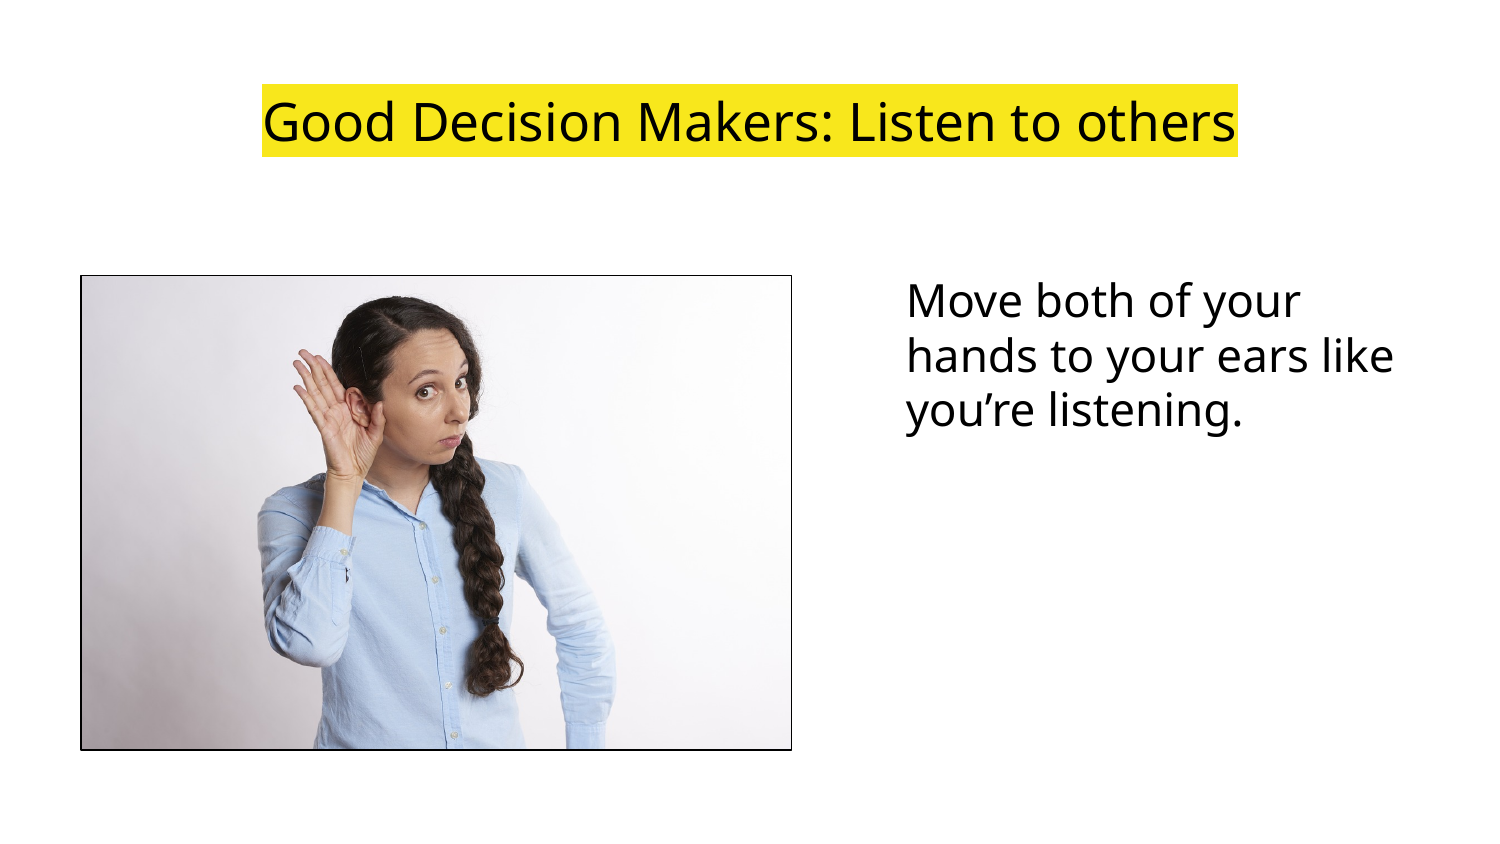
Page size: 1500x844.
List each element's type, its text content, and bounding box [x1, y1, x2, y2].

title Good Decision Makers: Listen to others [51, 72, 1449, 167]
text_box Move both of your hands to your ears like you’re listening. [890, 256, 1444, 452]
picture [81, 275, 791, 750]
